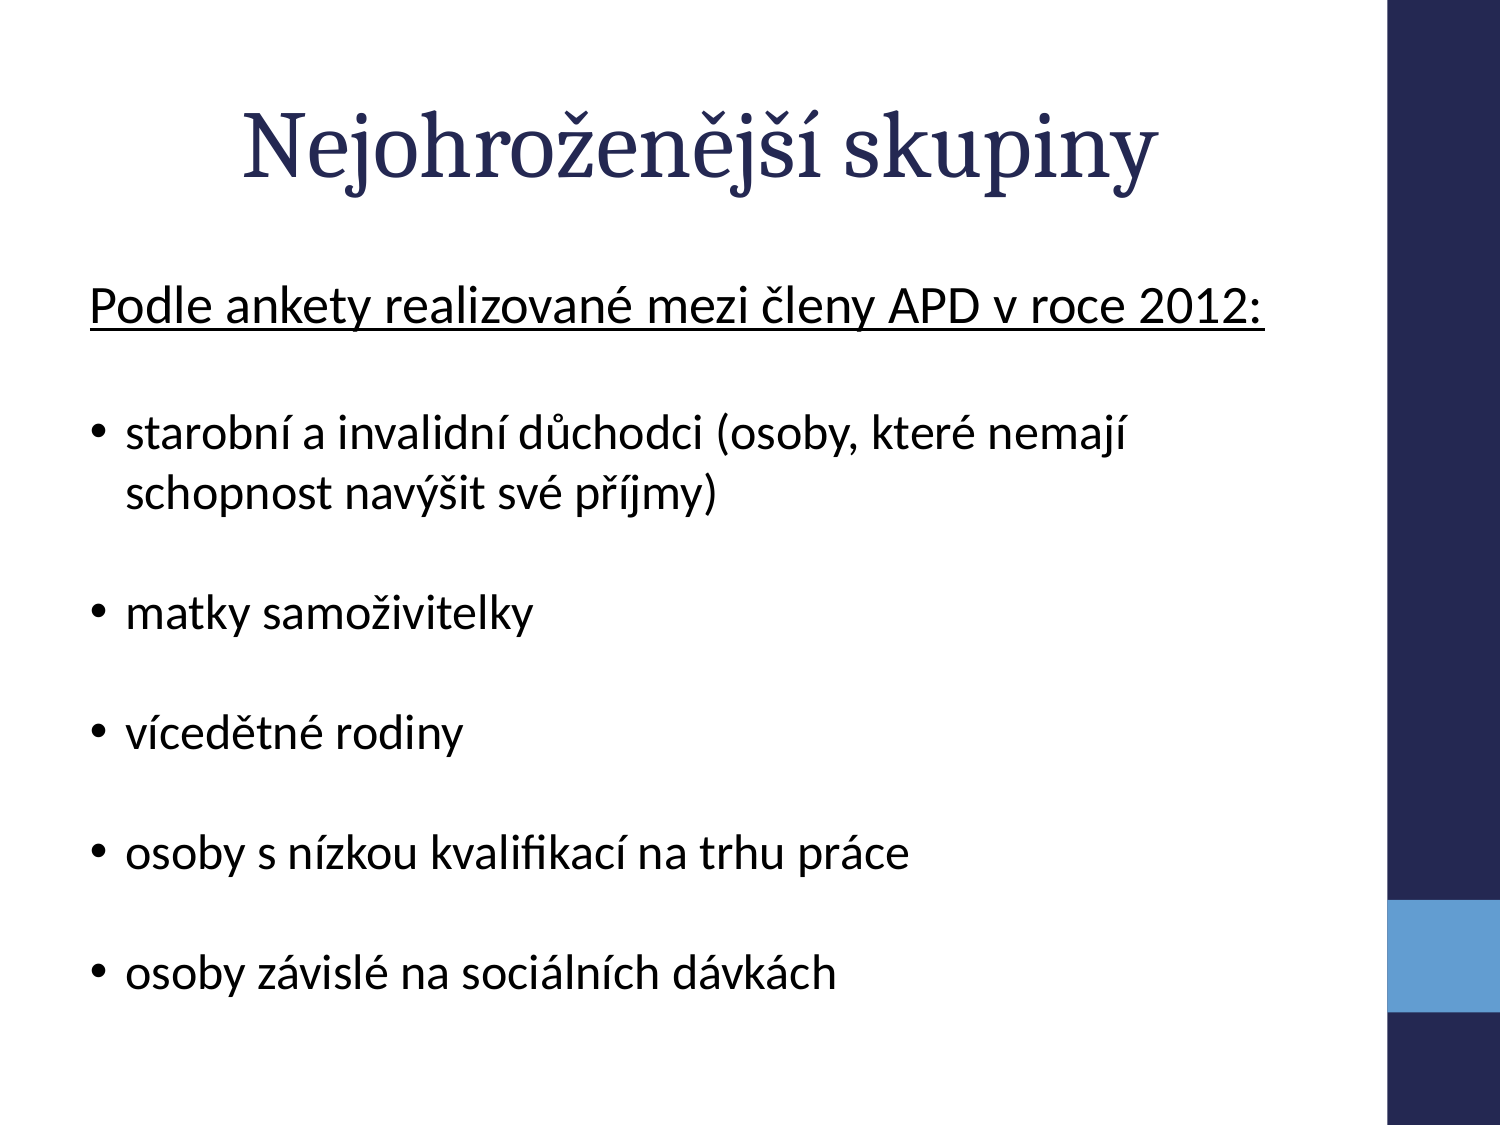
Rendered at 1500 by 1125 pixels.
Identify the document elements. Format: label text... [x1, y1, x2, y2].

text_box Nejohroženější skupiny [74, 45, 1325, 233]
text_box Podle ankety realizované mezi členy APD v roce 2012: starobní a invalidní důchodci (osoby, které nemají schopnost navýšit své příjmy) matky samoživitelky vícedětné rodiny osoby s nízkou kvalifikací na trhu práce osoby závislé na sociálních dávkách [74, 262, 1325, 1050]
